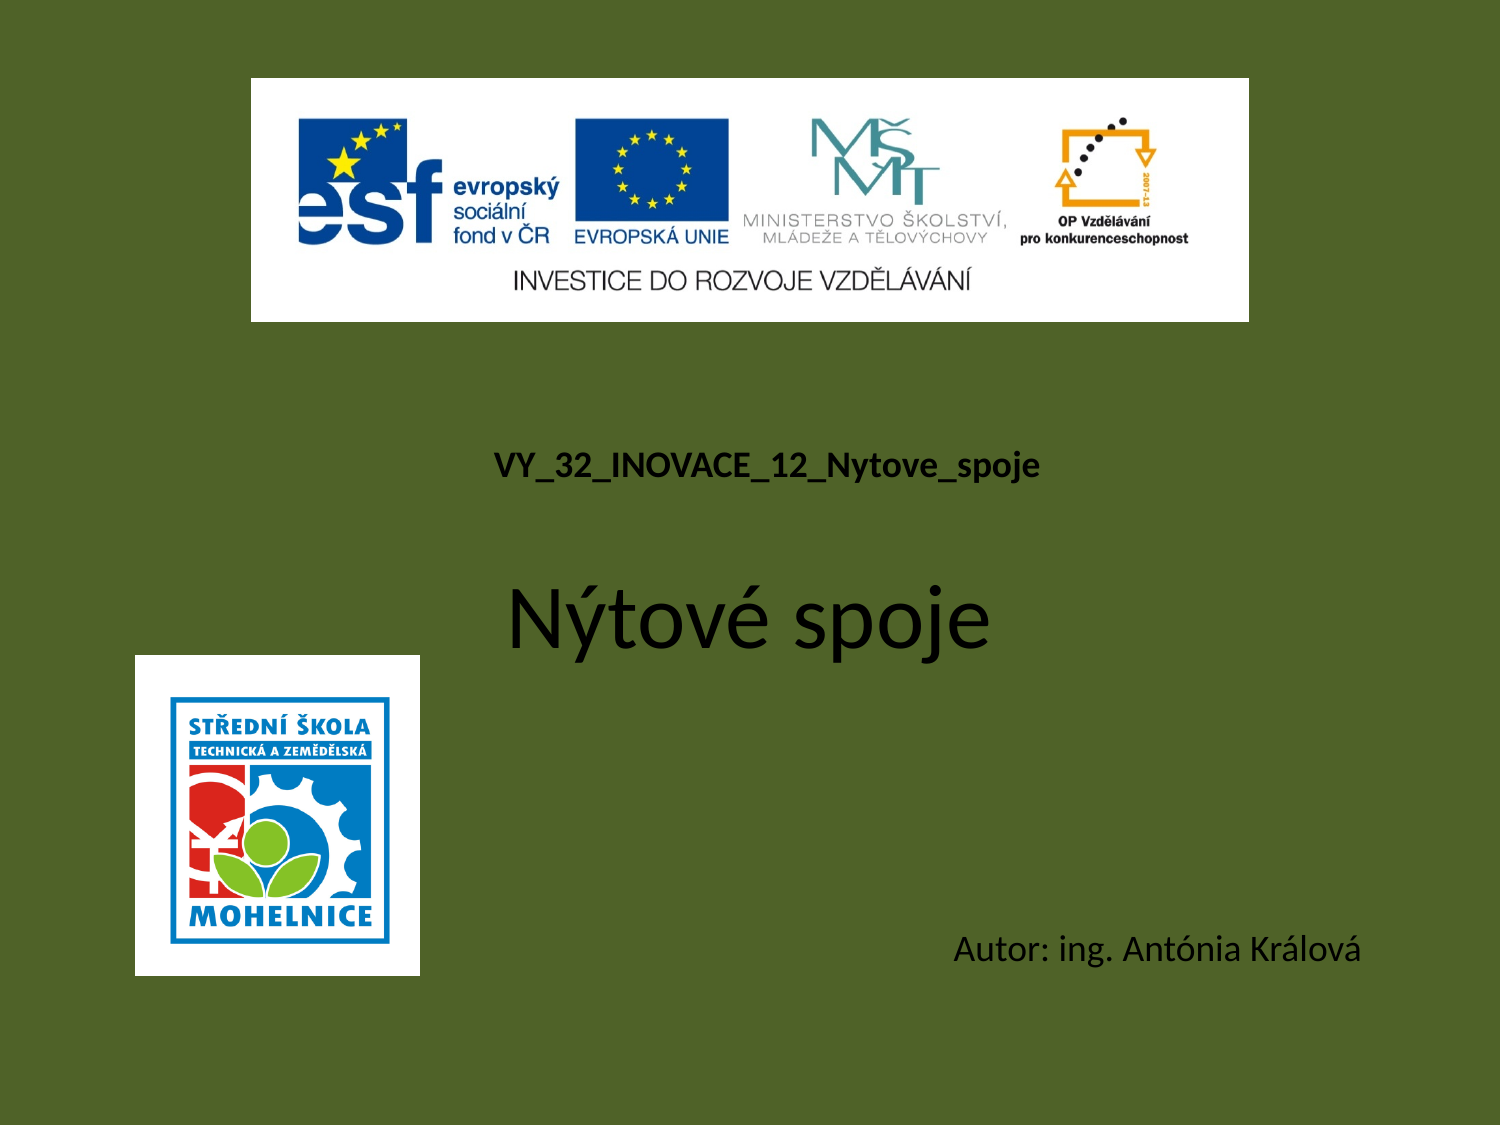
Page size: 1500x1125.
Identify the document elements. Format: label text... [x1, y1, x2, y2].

text_box VY_32_INOVACE_12_Nytove_spoje [360, 432, 1176, 493]
title Nýtové spoje [112, 503, 1388, 721]
text_box Autor: ing. Antónia Králová [939, 916, 1436, 977]
picture [135, 655, 420, 976]
picture [250, 77, 1250, 322]
